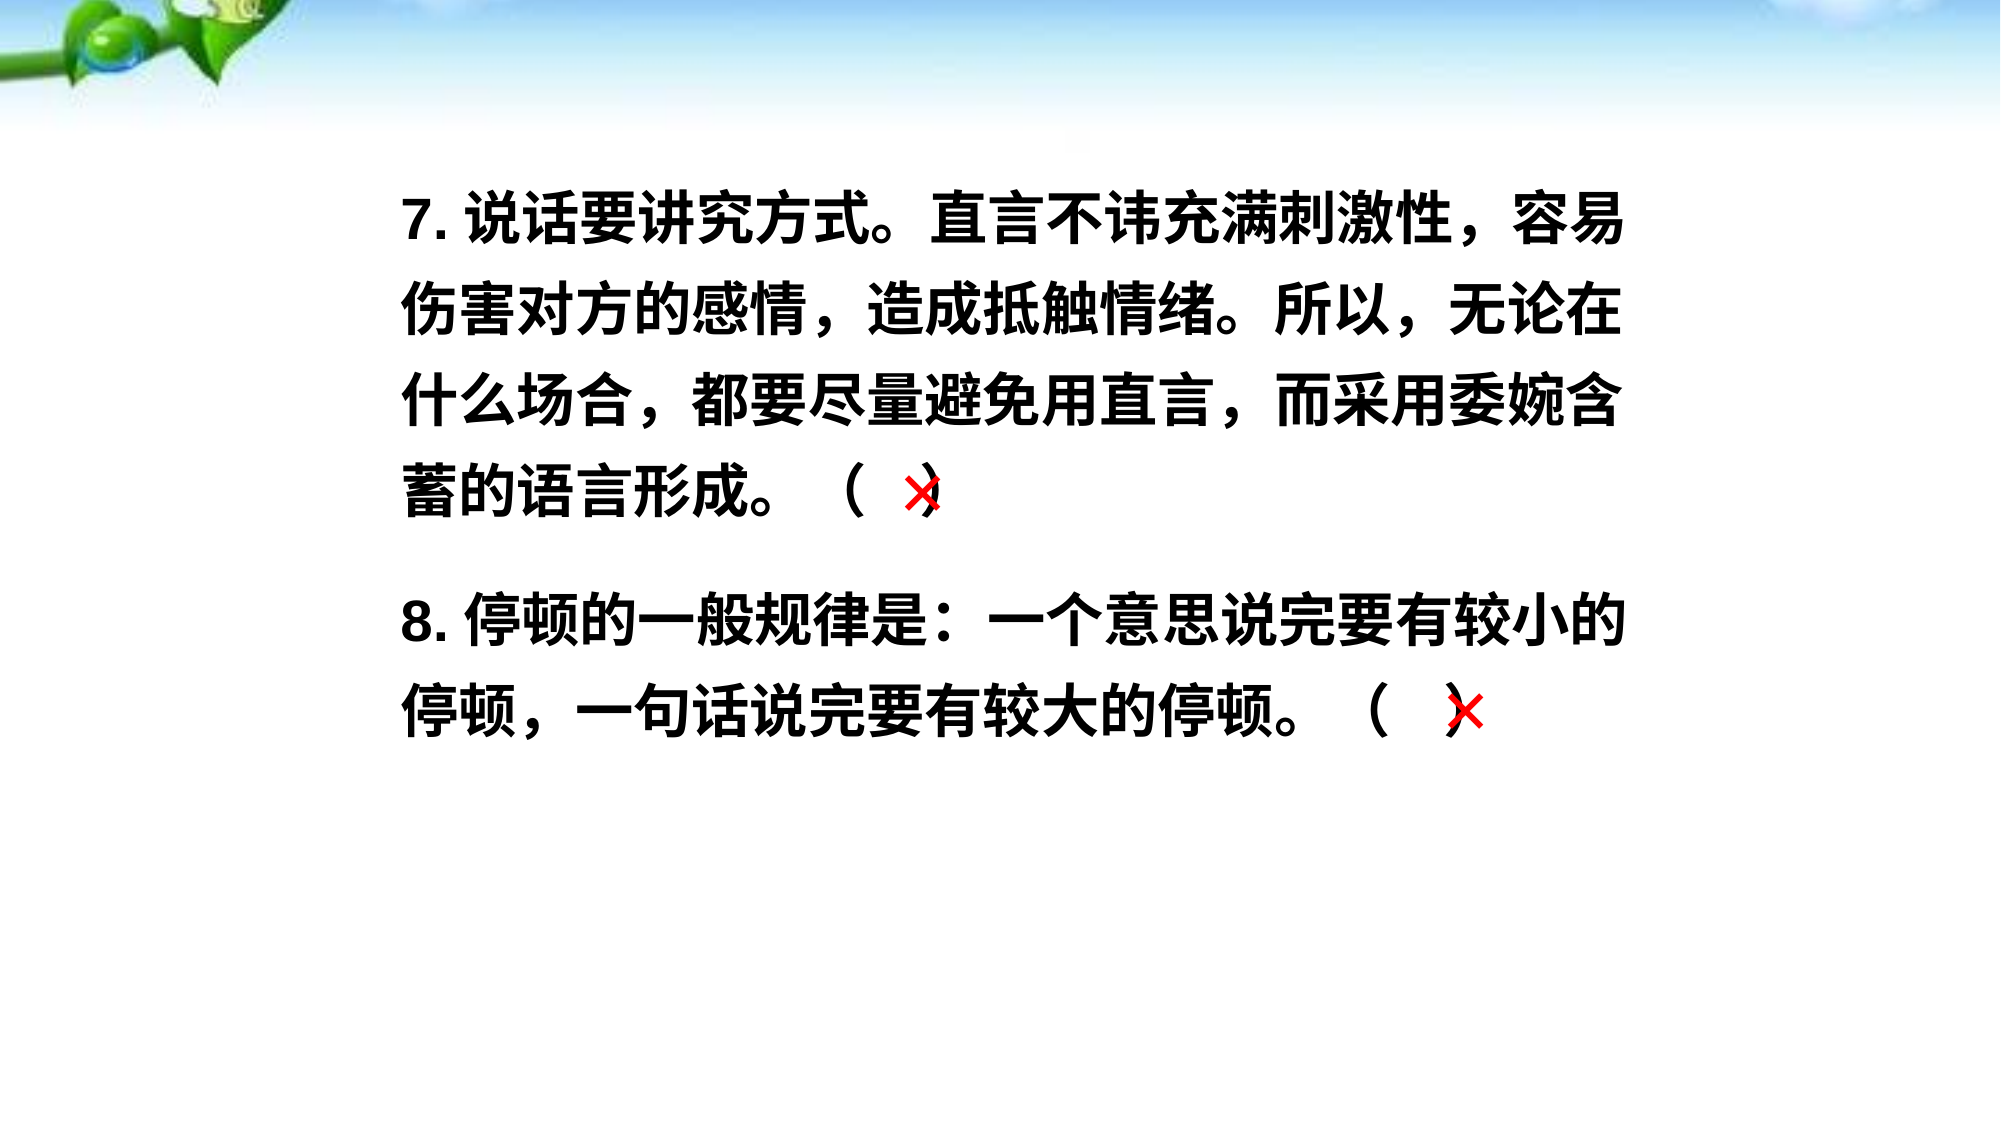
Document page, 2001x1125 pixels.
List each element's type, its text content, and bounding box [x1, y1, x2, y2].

picture [0, 0, 2001, 1125]
text_box ✕ [885, 432, 961, 538]
text_box ✕ [1429, 651, 1504, 757]
text_box 7.说话要讲究方式。直言不讳充满刺激性，容易伤害对方的感情，造成抵触情绪。所以，无论在什么场合，都要尽量避免用直言，而采用委婉含蓄的语言形成。（ ） 8.停顿的一般规律是：一个意思说完要有较小的停顿，一句话说完要有较大的停顿。（ ） [385, 153, 1650, 752]
